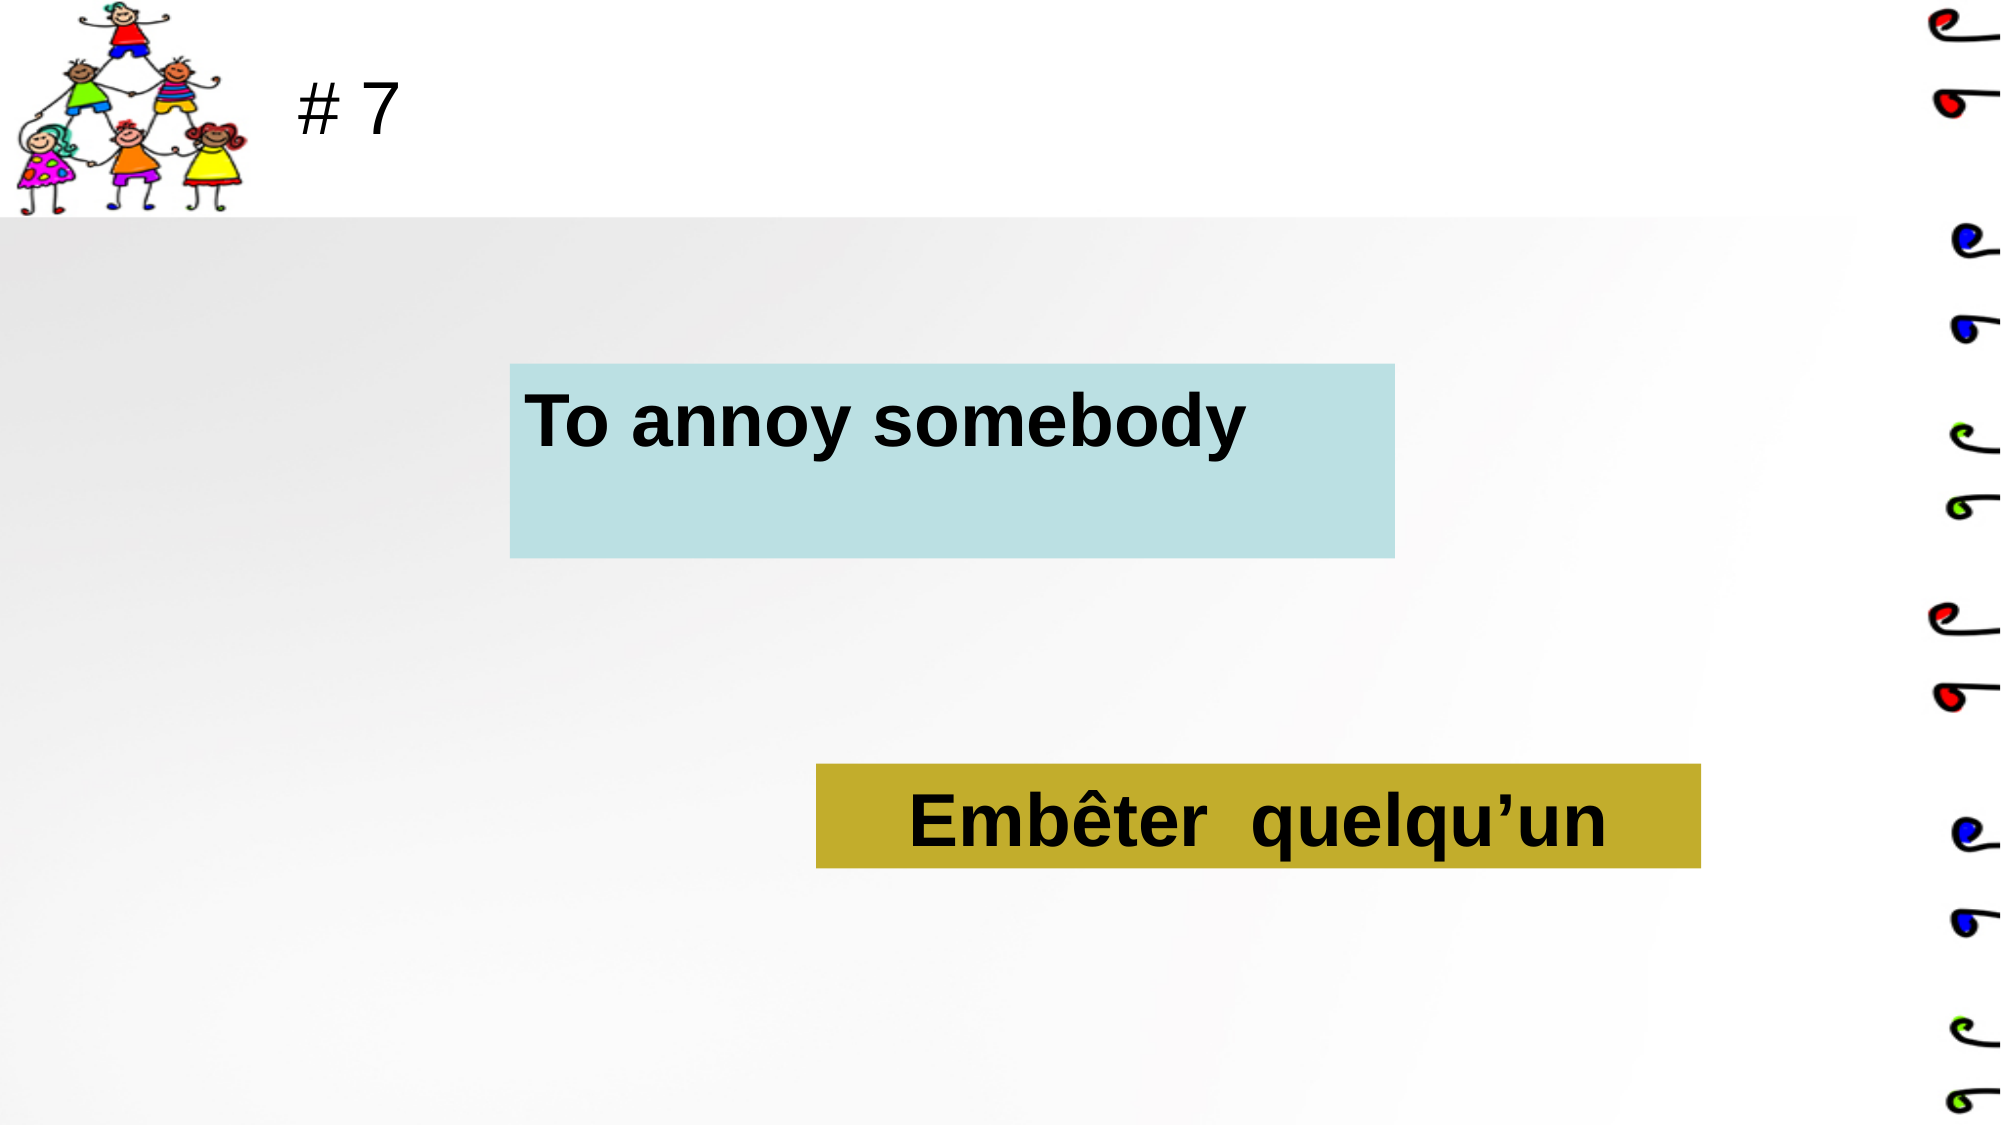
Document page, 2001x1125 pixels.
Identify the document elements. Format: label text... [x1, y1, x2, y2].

text_box Embêter quelqu’un [816, 763, 1702, 869]
text_box To annoy somebody [509, 363, 1395, 559]
picture [0, 0, 2001, 1125]
title # 7 [283, 16, 1951, 192]
